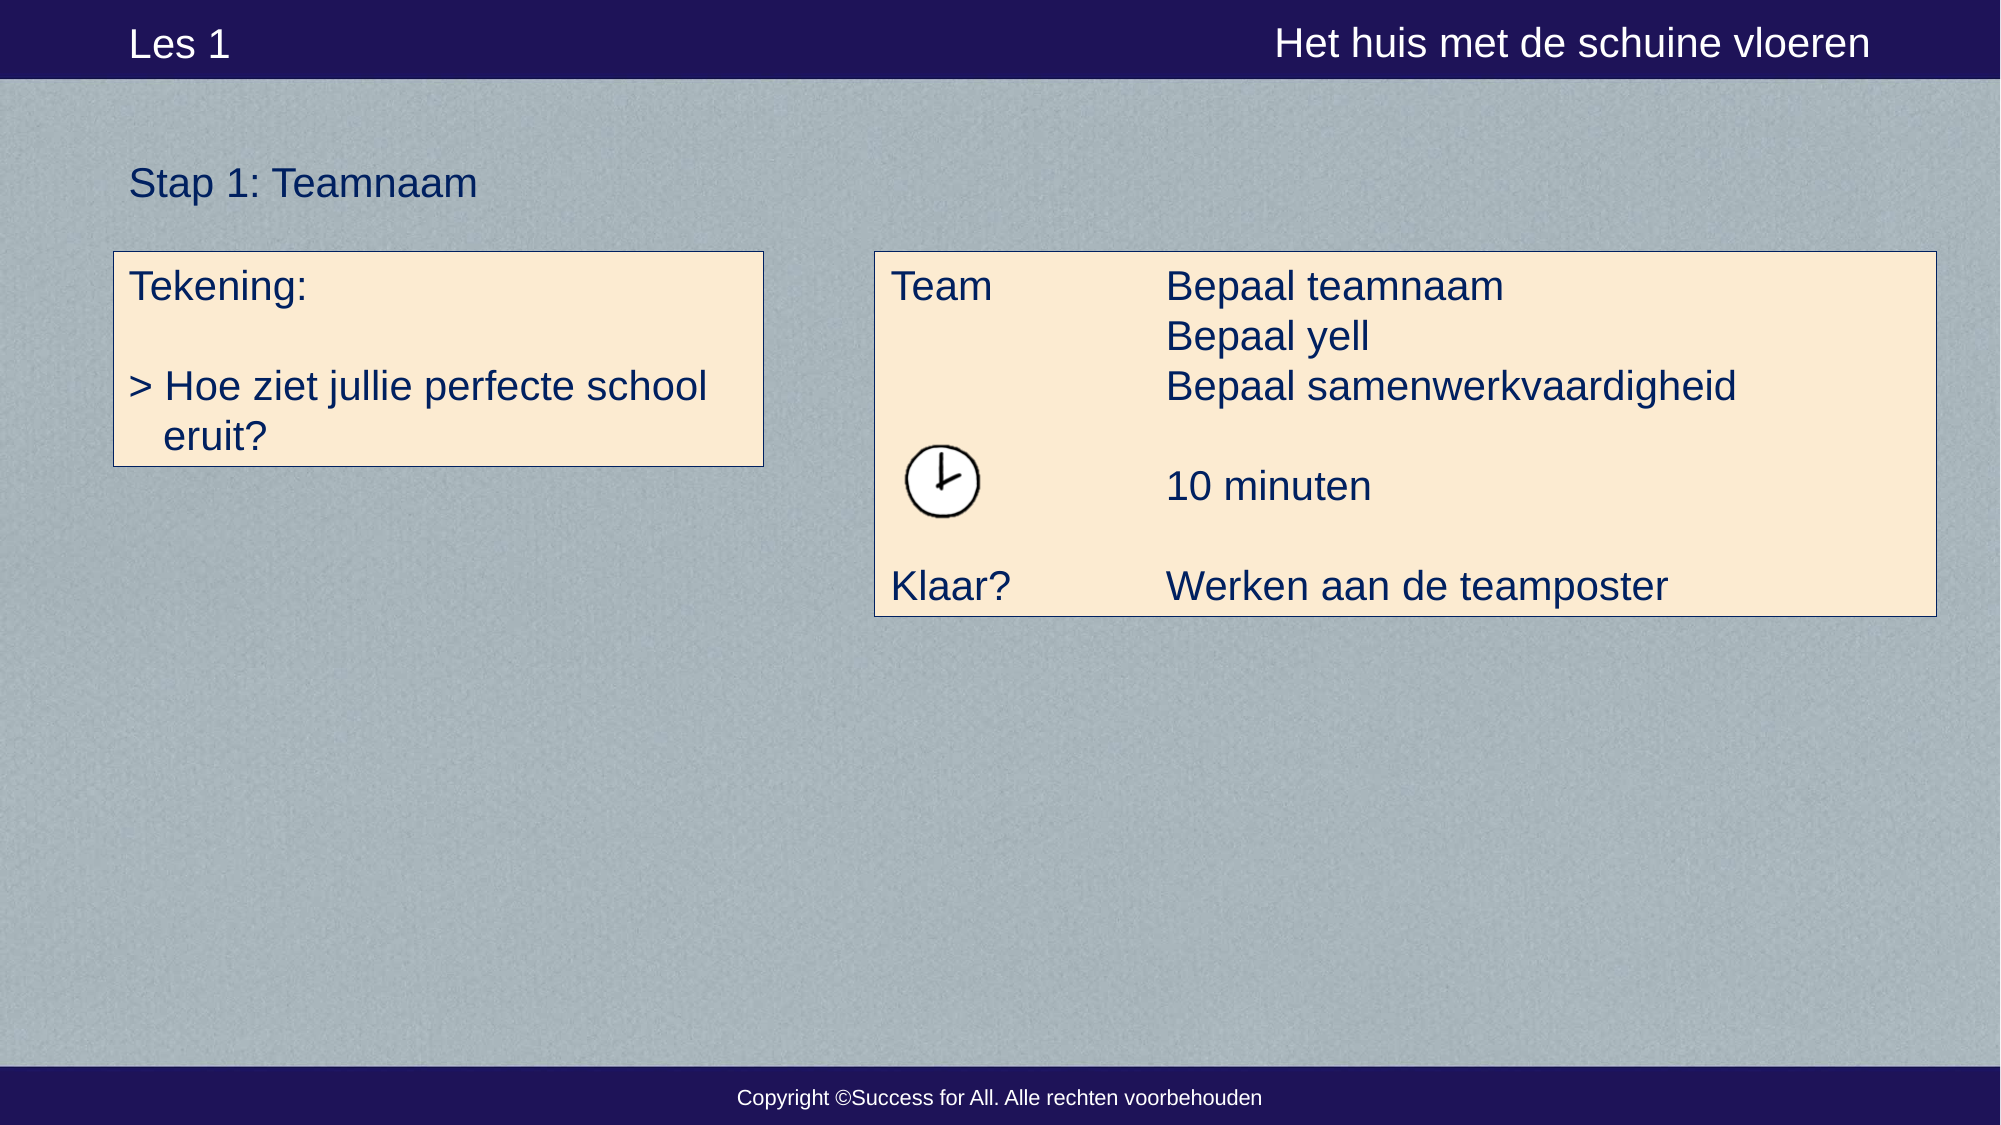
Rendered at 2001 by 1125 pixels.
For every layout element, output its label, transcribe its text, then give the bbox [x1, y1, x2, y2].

text_box Les 1 [114, 9, 354, 75]
text_box Team Bepaal teamnaam Bepaal yell Bepaal samenwerkvaardigheid 10 minuten Klaar? Werken aan de teamposter [874, 251, 1937, 617]
text_box Copyright ©Success for All. Alle rechten voorbehouden [0, 1076, 2000, 1125]
picture [0, 0, 2001, 1125]
text_box Het huis met de schuine vloeren [999, 8, 1886, 73]
text_box Stap 1: Teamnaam [113, 148, 1635, 214]
text_box Tekening: > Hoe ziet jullie perfecte school eruit? [113, 251, 764, 467]
